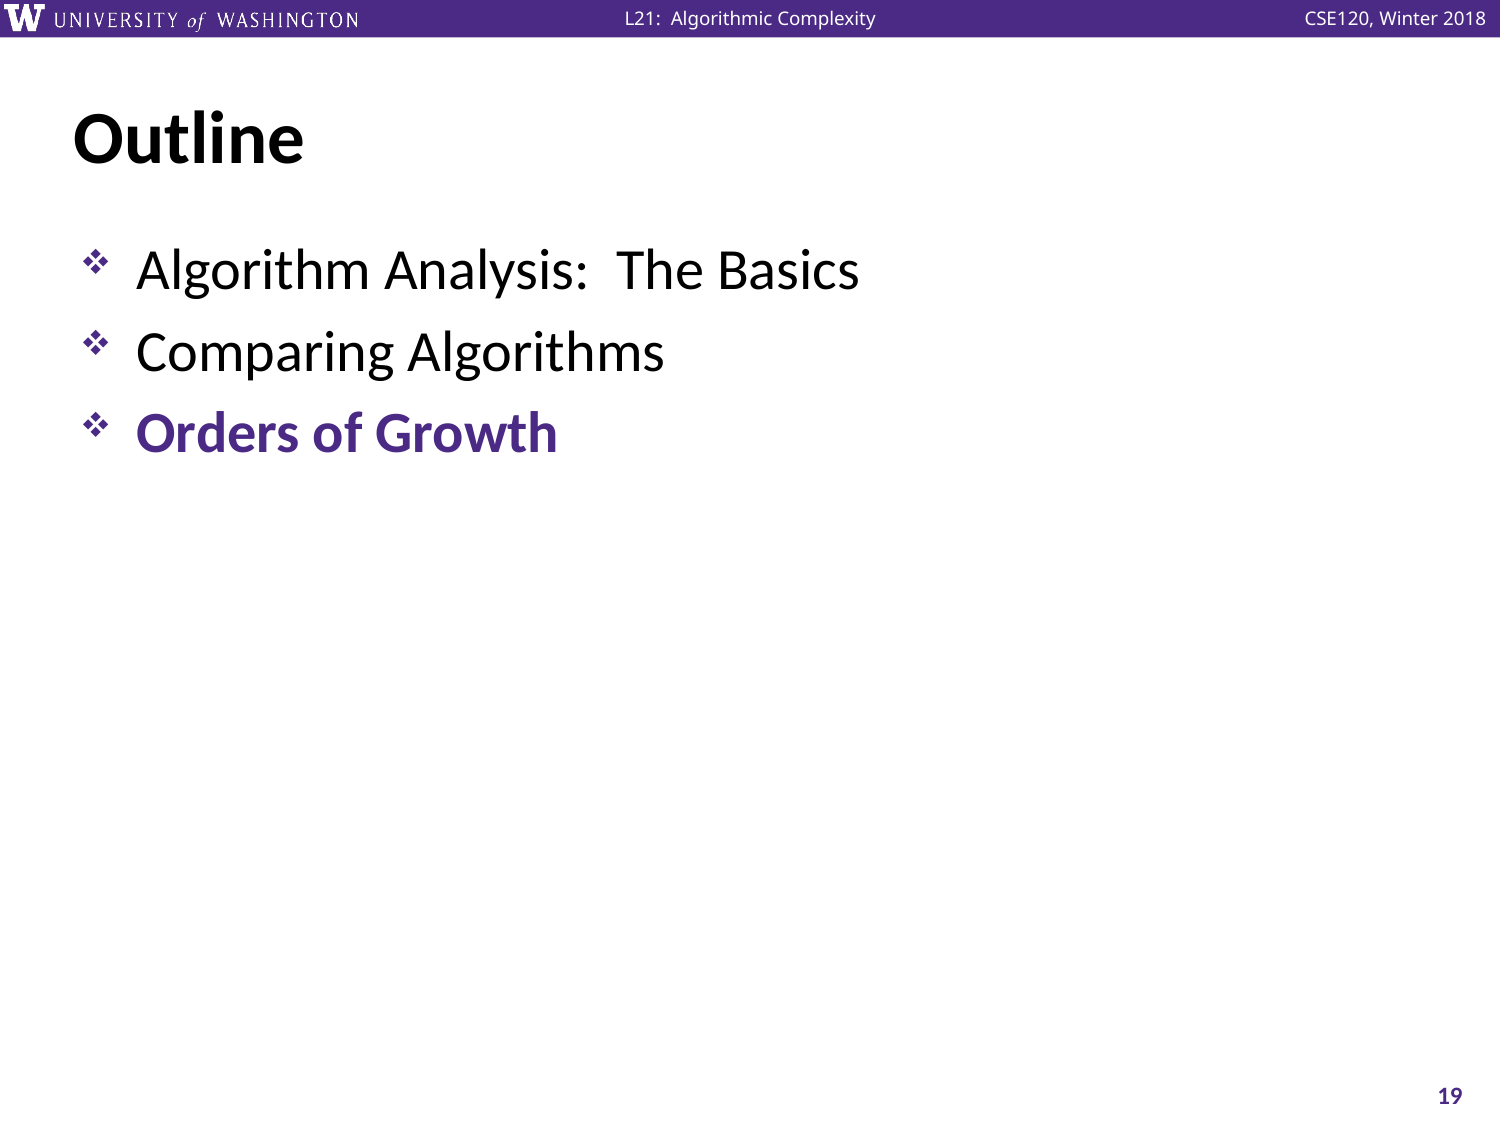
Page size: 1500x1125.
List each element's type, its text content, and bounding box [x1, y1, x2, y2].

slide_number 19 [1400, 1065, 1500, 1125]
title Outline [58, 71, 1438, 197]
picture [4, 4, 358, 32]
list Algorithm Analysis: The Basics Comparing Algorithms Orders of Growth [64, 223, 1438, 1040]
